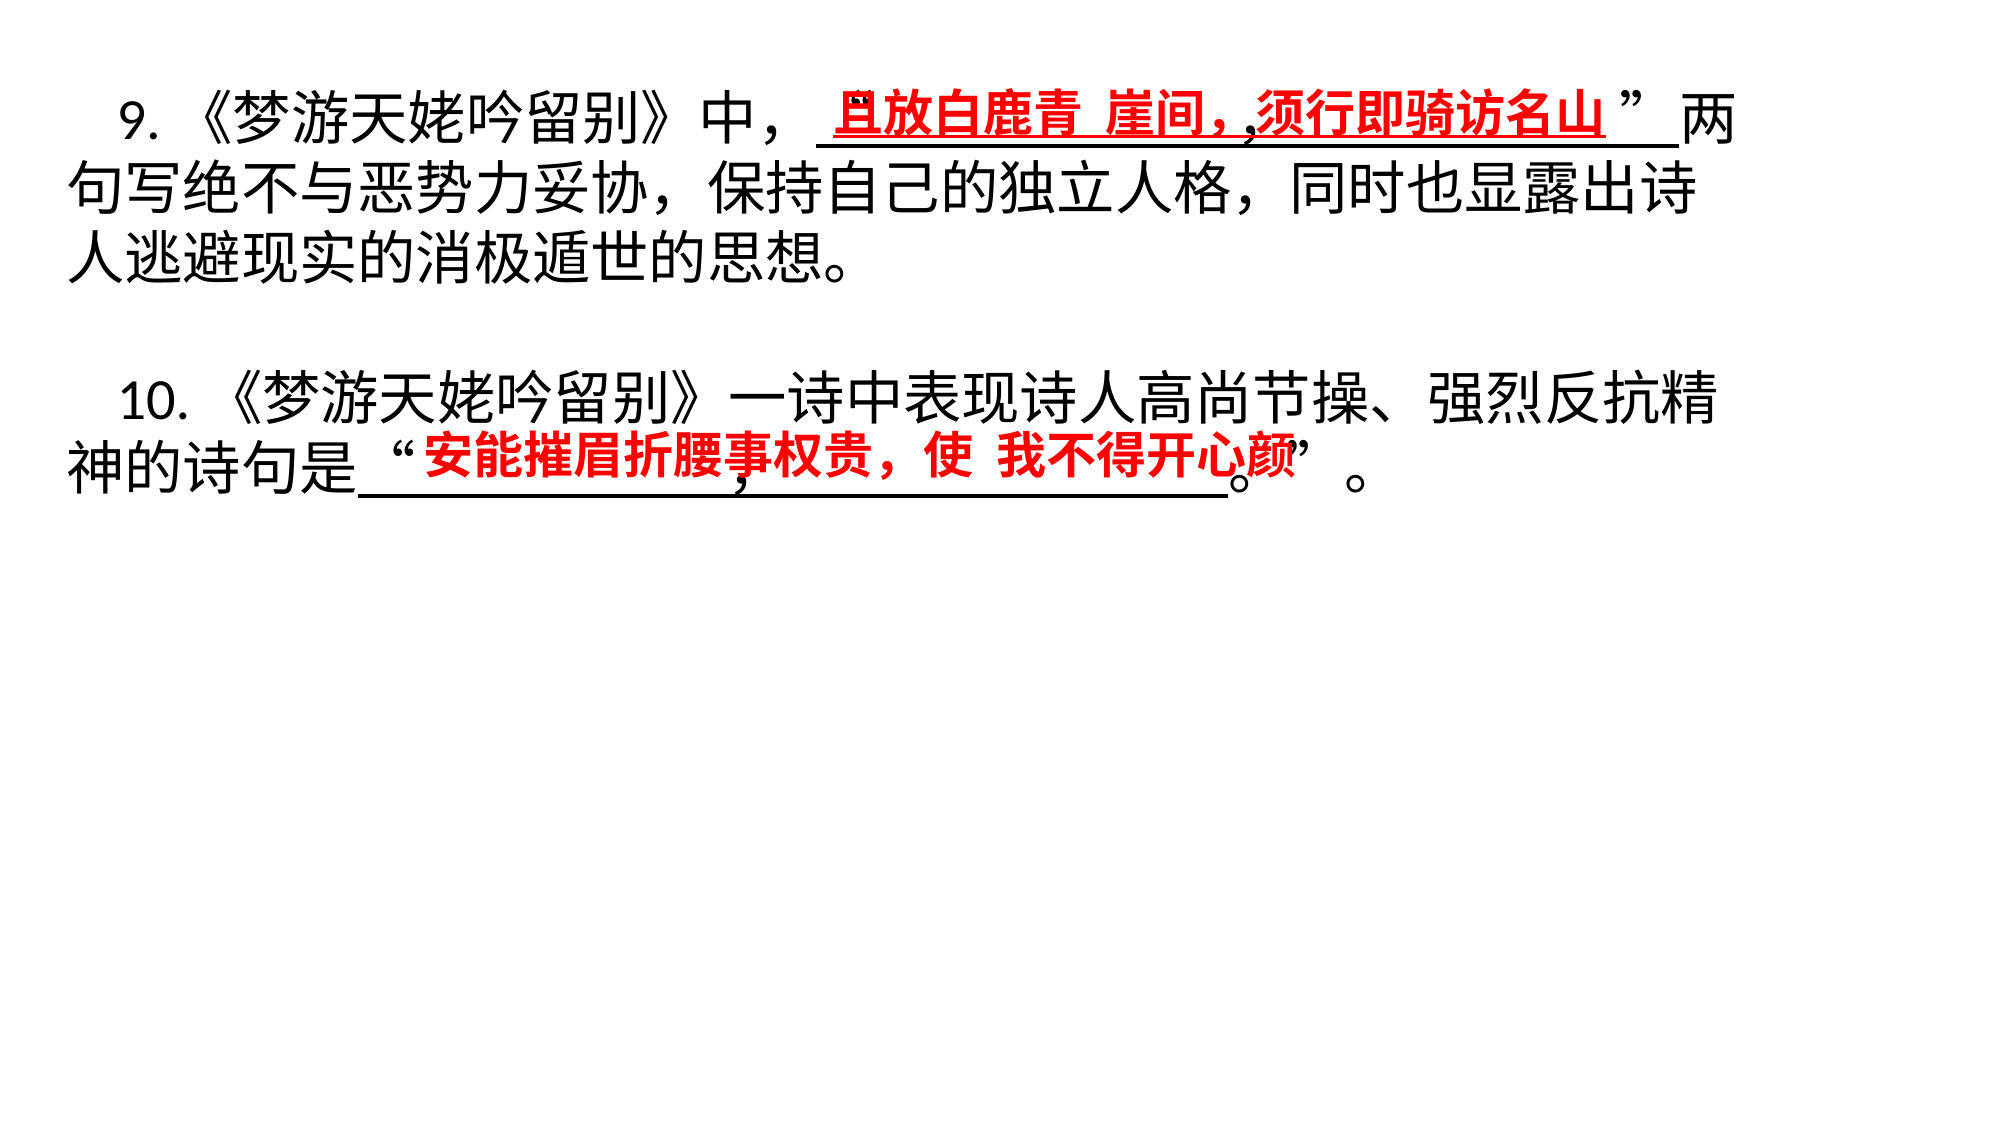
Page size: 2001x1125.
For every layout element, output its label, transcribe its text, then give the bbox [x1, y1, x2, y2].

text_box 9.《梦游天姥吟留别》中，“ ， ”两句写绝不与恶势力妥协，保持自己的独立人格，同时也显露出诗人逃避现实的消极遁世的思想。 10.《梦游天姥吟留别》一诗中表现诗人高尚节操、强烈反抗精神的诗句是“ ， 。”。 [51, 73, 1767, 571]
text_box 安能摧眉折腰事权贵，使 我不得开心颜 [409, 415, 1410, 491]
text_box 且放白鹿青 崖间，须行即骑访名山 [818, 73, 1819, 149]
